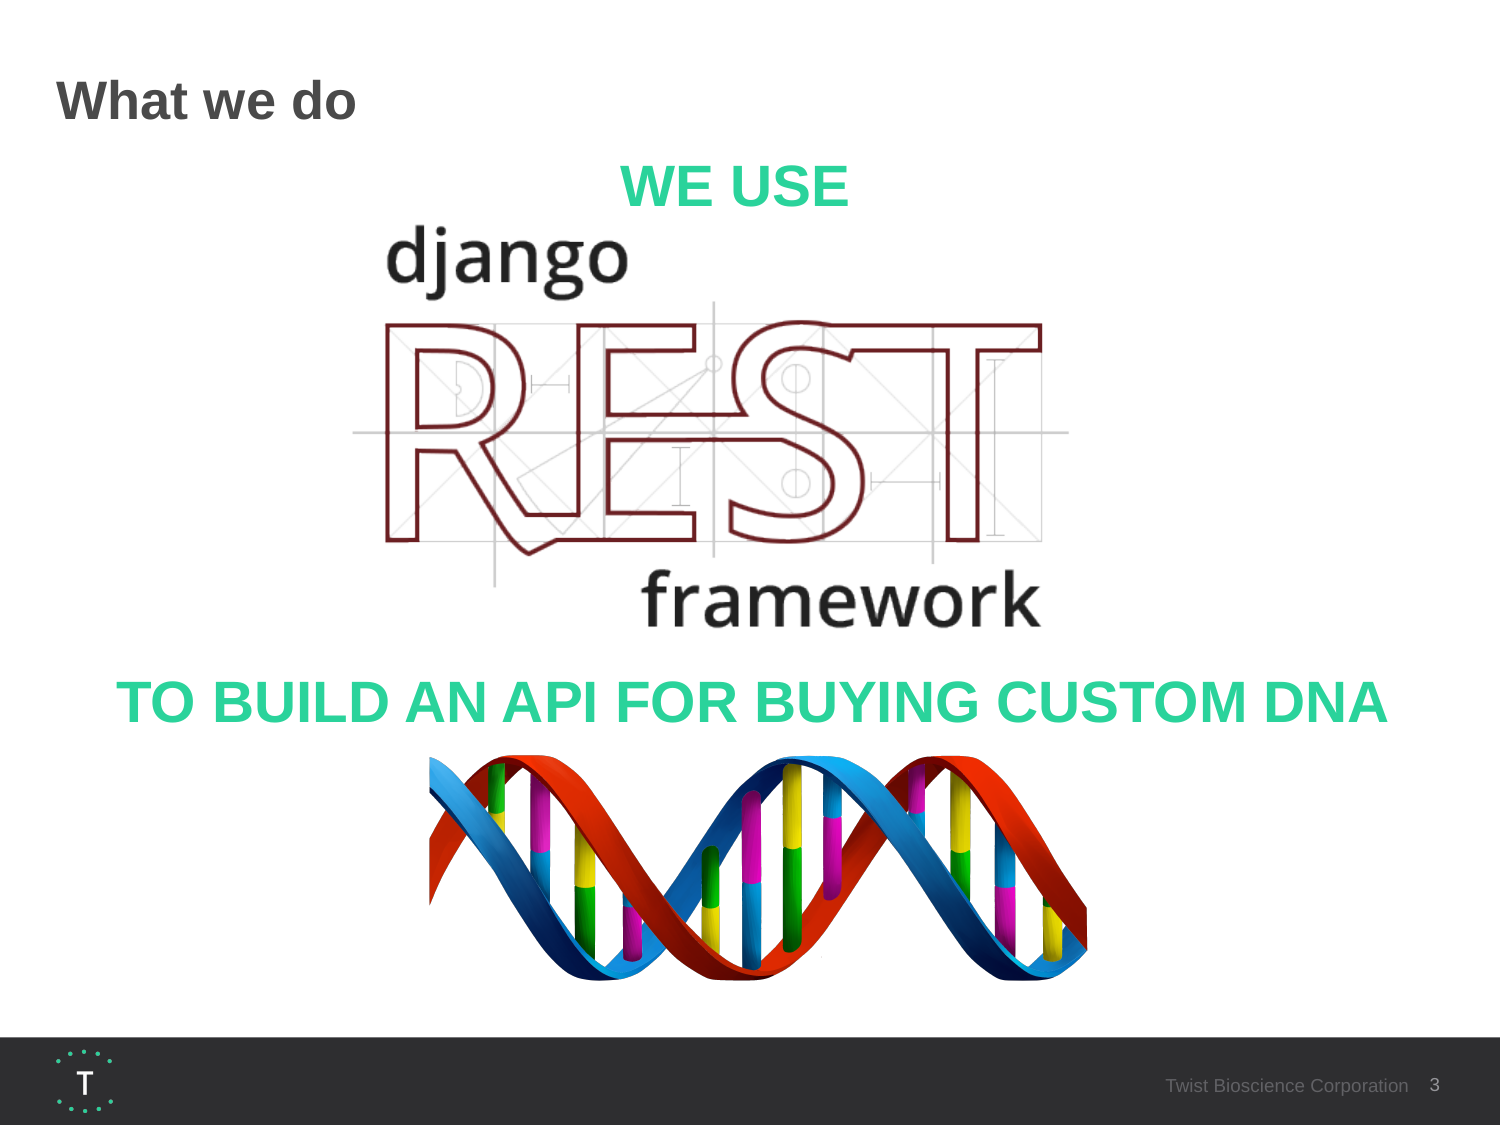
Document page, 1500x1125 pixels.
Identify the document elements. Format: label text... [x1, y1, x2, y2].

text_box WE USE [605, 141, 875, 220]
picture [359, 714, 1119, 1018]
picture [243, 220, 1182, 635]
text_box TO BUILD AN API FOR BUYING CUSTOM DNA [101, 656, 1425, 742]
title What we do [56, 27, 1444, 132]
picture [42, 1040, 127, 1122]
